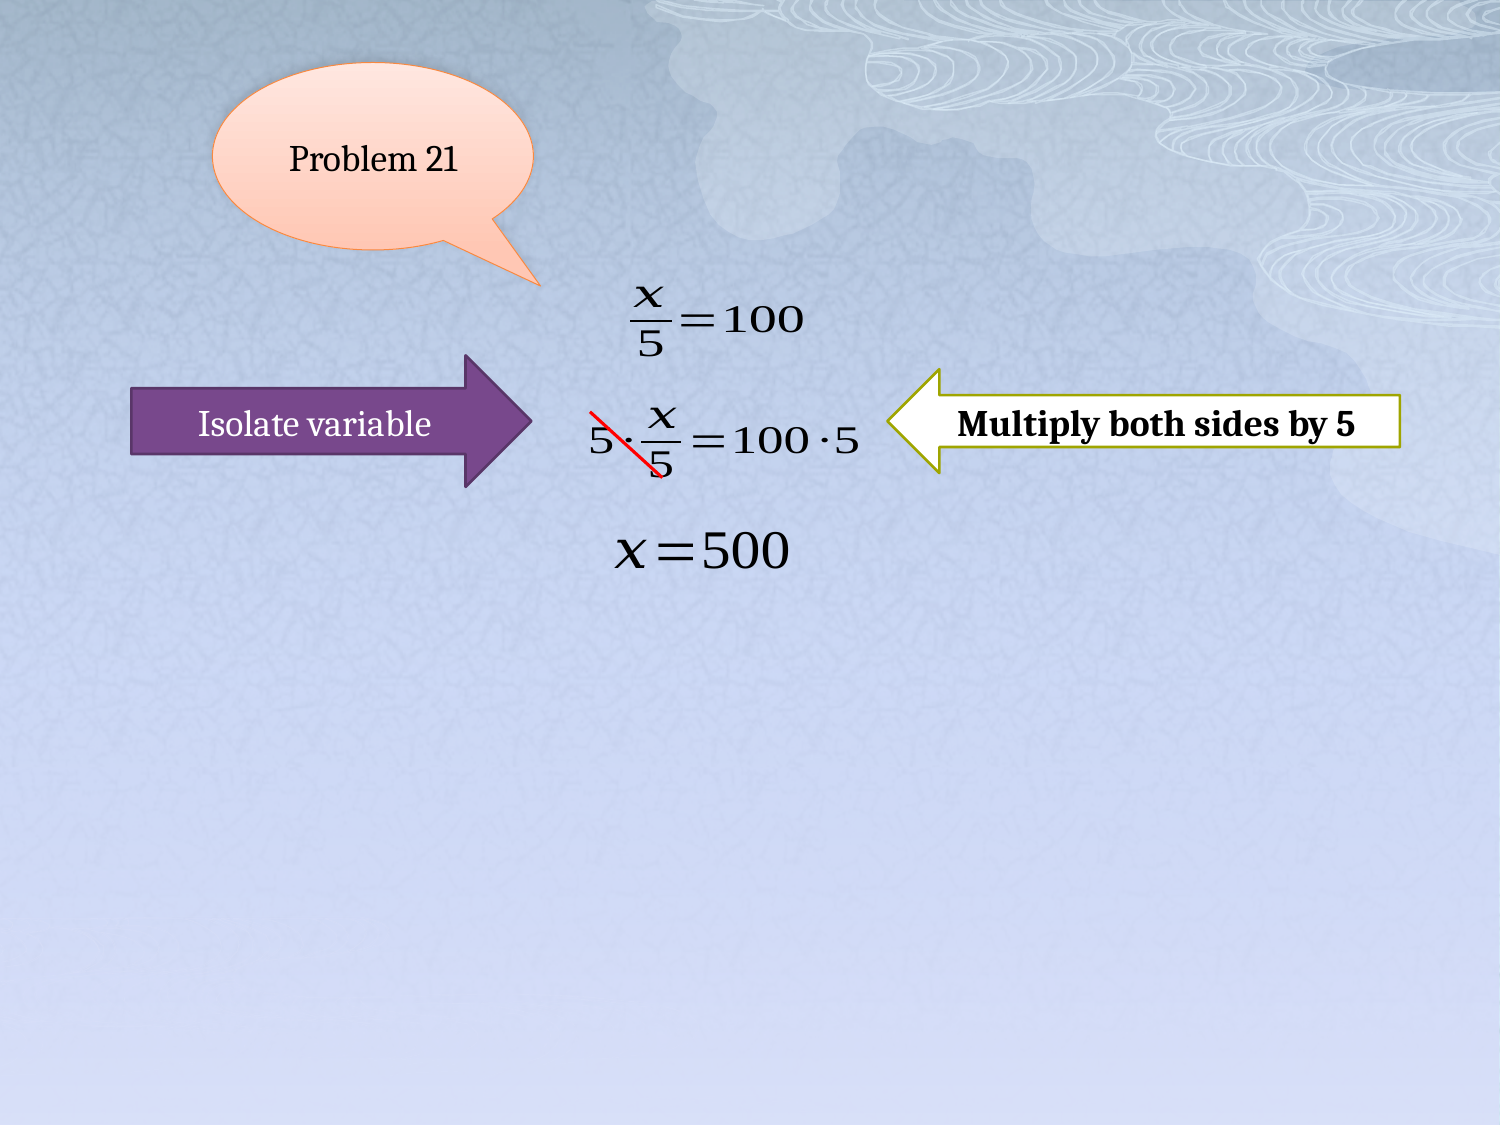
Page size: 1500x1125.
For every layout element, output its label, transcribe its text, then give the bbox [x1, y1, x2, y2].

text_box Problem 21 [211, 61, 541, 287]
text_box Multiply both sides by 5 [886, 367, 1402, 475]
text_box Isolate variable [130, 354, 533, 489]
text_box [590, 411, 663, 478]
